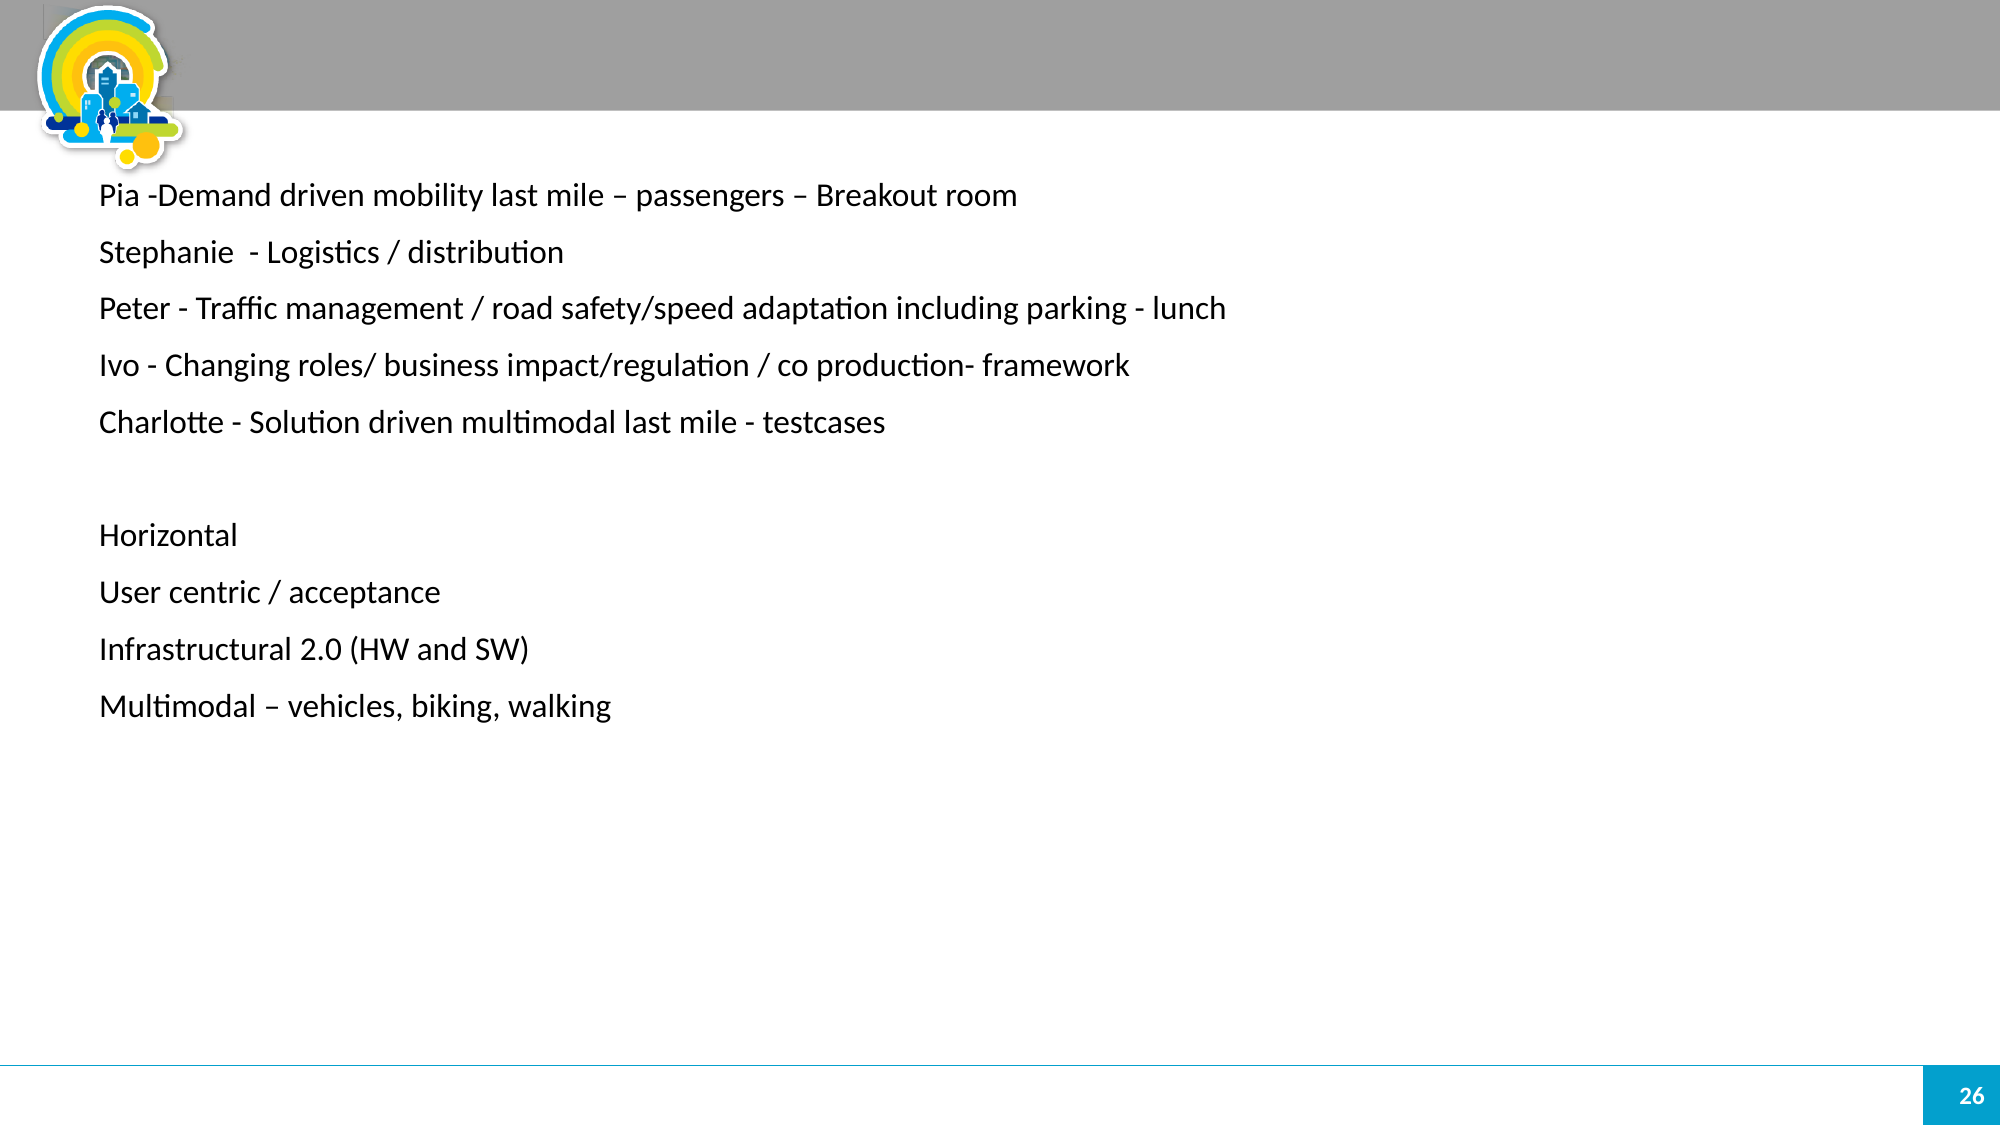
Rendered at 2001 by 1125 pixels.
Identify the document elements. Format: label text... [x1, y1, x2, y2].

picture [0, 0, 220, 198]
slide_number 26 [1923, 1065, 2000, 1125]
list Pia -Demand driven mobility last mile – passengers – Breakout room Stephanie - Logistics / distribution Peter - Traffic management / road safety/speed adaptation including parking - lunch Ivo - Changing roles/ business impact/regulation / co production- framework Charlotte - Solution driven multimodal last mile - testcases Horizontal User centric / acceptance Infrastructural 2.0 (HW and SW) Multimodal – vehicles, biking, walking [84, 170, 1915, 1036]
